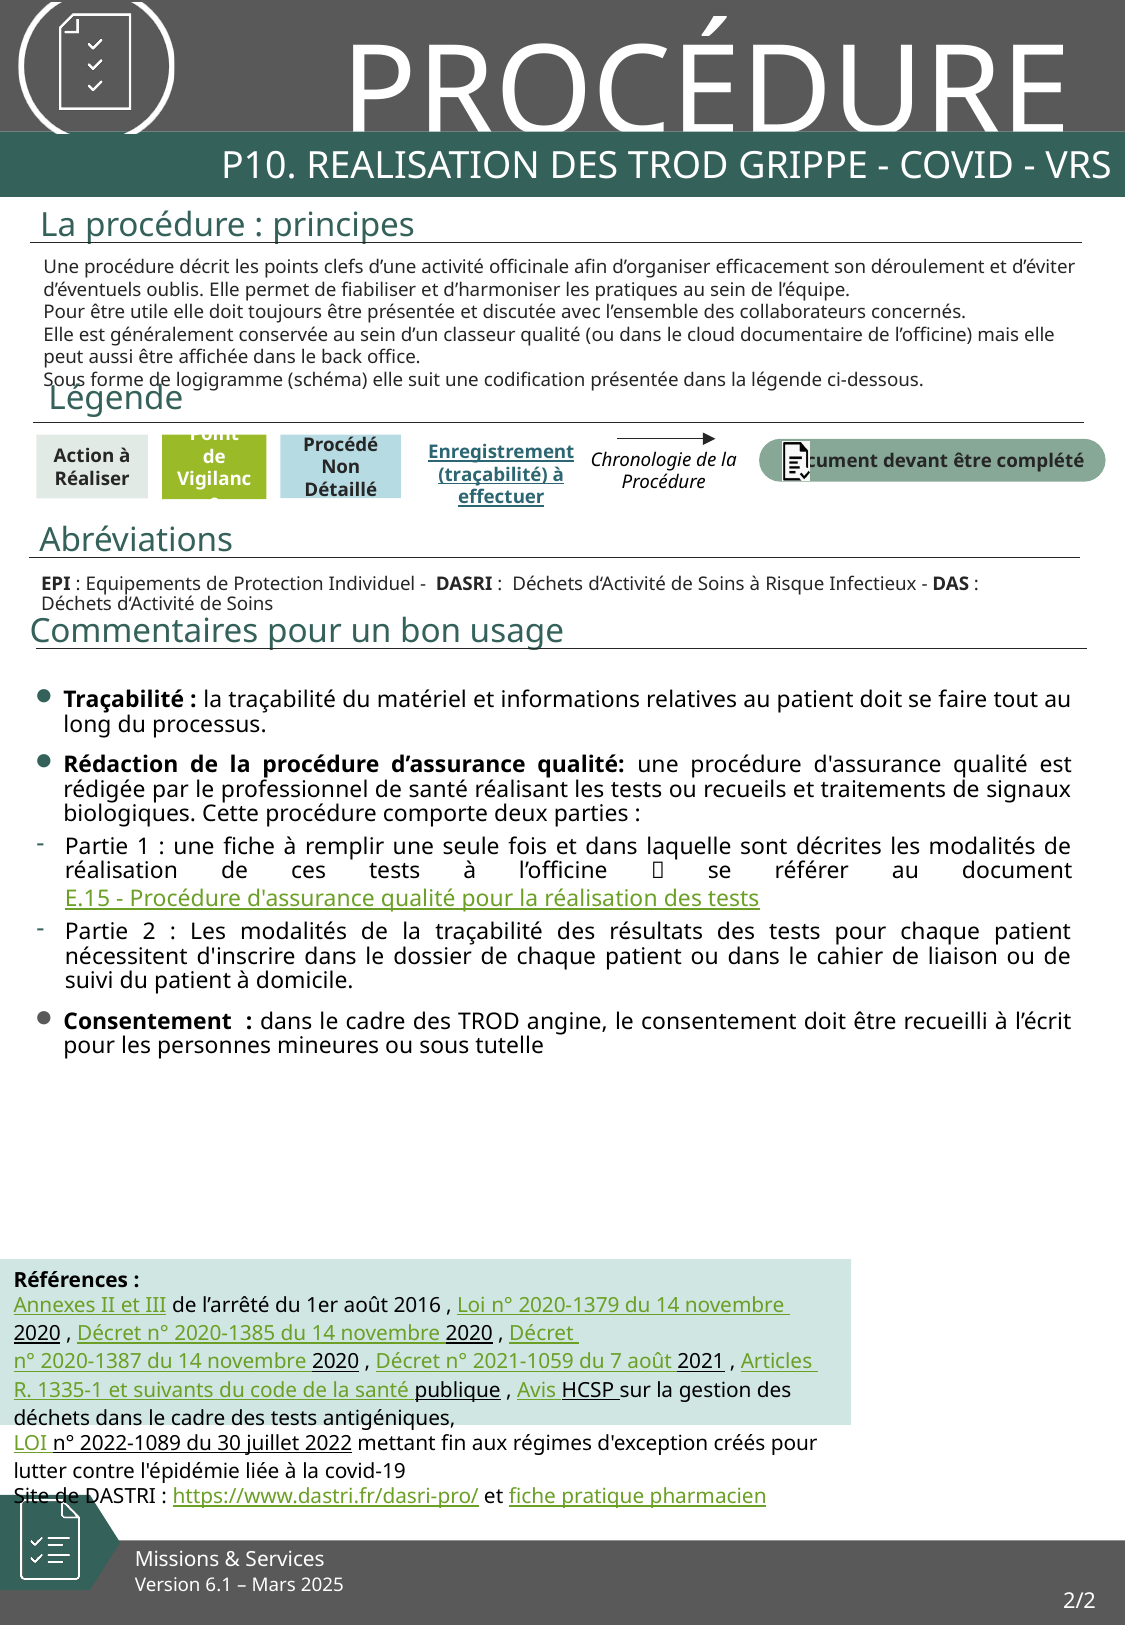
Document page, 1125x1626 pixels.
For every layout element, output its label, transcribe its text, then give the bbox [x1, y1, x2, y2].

text_box Abréviations [24, 510, 249, 566]
text_box EPI : Equipements de Protection Individuel - DASRI : Déchets d‘Activité de Soins à Risque Infectieux - DAS : Déchets d‘Activité de Soins [26, 566, 1075, 622]
text_box Références : Annexes II et III de l’arrêté du 1er août 2016 , Loi n° 2020-1379 du 14 novembre 2020 , Décret n° 2020-1385 du 14 novembre 2020 , Décret n° 2020-1387 du 14 novembre 2020 , Décret n° 2021-1059 du 7 août 2021 , Articles R. 1335-1 et suivants du code de la santé publique , Avis HCSP sur la gestion des déchets dans le cadre des tests antigéniques, LOI n° 2022-1089 du 30 juillet 2022 mettant fin aux régimes d'exception créés pour lutter contre l'épidémie liée à la covid-19 Site de DASTRI : https://www.dastri.fr/dasri-pro/ et fiche pratique pharmacien [0, 1259, 852, 1425]
text_box 2/2 [1033, 1573, 1125, 1625]
picture [18, 2, 175, 134]
text_box La procédure : principes [25, 196, 431, 251]
picture [20, 1499, 80, 1580]
text_box Procédé Non Détaillé [280, 434, 397, 499]
text_box Commentaires pour un bon usage [14, 601, 580, 657]
text_box Document devant être complété [758, 437, 1107, 483]
text_box Une procédure décrit les points clefs d’une activité officinale afin d’organiser efficacement son déroulement et d’éviter d’éventuels oublis. Elle permet de fiabiliser et d’harmoniser les pratiques au sein de l’équipe. Pour être utile elle doit toujours être présentée et discutée avec l’ensemble des collaborateurs concernés. Elle est généralement conservée au sein d’un classeur qualité (ou dans le cloud documentaire de l’officine) mais elle peut aussi être affichée dans le back office. Sous forme de logigramme (schéma) elle suit une codification présentée dans la légende ci-dessous. [28, 247, 1095, 398]
text_box Point de Vigilance [162, 434, 267, 500]
text_box Enregistrement (traçabilité) à effectuer [397, 432, 606, 515]
text_box Chronologie de la Procédure [606, 440, 761, 501]
title P10. REALISATION Des TROD GRIPPE - COVID - VRS [4, 138, 1125, 195]
text_box Légende [33, 368, 199, 422]
picture [782, 441, 810, 481]
text_box Action à Réaliser [36, 434, 148, 499]
text_box Traçabilité : la traçabilité du matériel et informations relatives au patient doit se faire tout au long du processus. Rédaction de la procédure d’assurance qualité: une procédure d'assurance qualité est rédigée par le professionnel de santé réalisant les tests ou recueils et traitements de signaux biologiques. Cette procédure comporte deux parties : Partie 1 : une fiche à remplir une seule fois et dans laquelle sont décrites les modalités de réalisation de ces tests à l’officine  se référer au document E.15 - Procédure d'assurance qualité pour la réalisation des tests Partie 2 : Les modalités de la traçabilité des résultats des tests pour chaque patient nécessitent d'inscrire dans le dossier de chaque patient ou dans le cahier de liaison ou de suivi du patient à domicile. Consentement : dans le cadre des TROD angine, le consentement doit être recueilli à l’écrit pour les personnes mineures ou sous tutelle [20, 680, 1088, 955]
